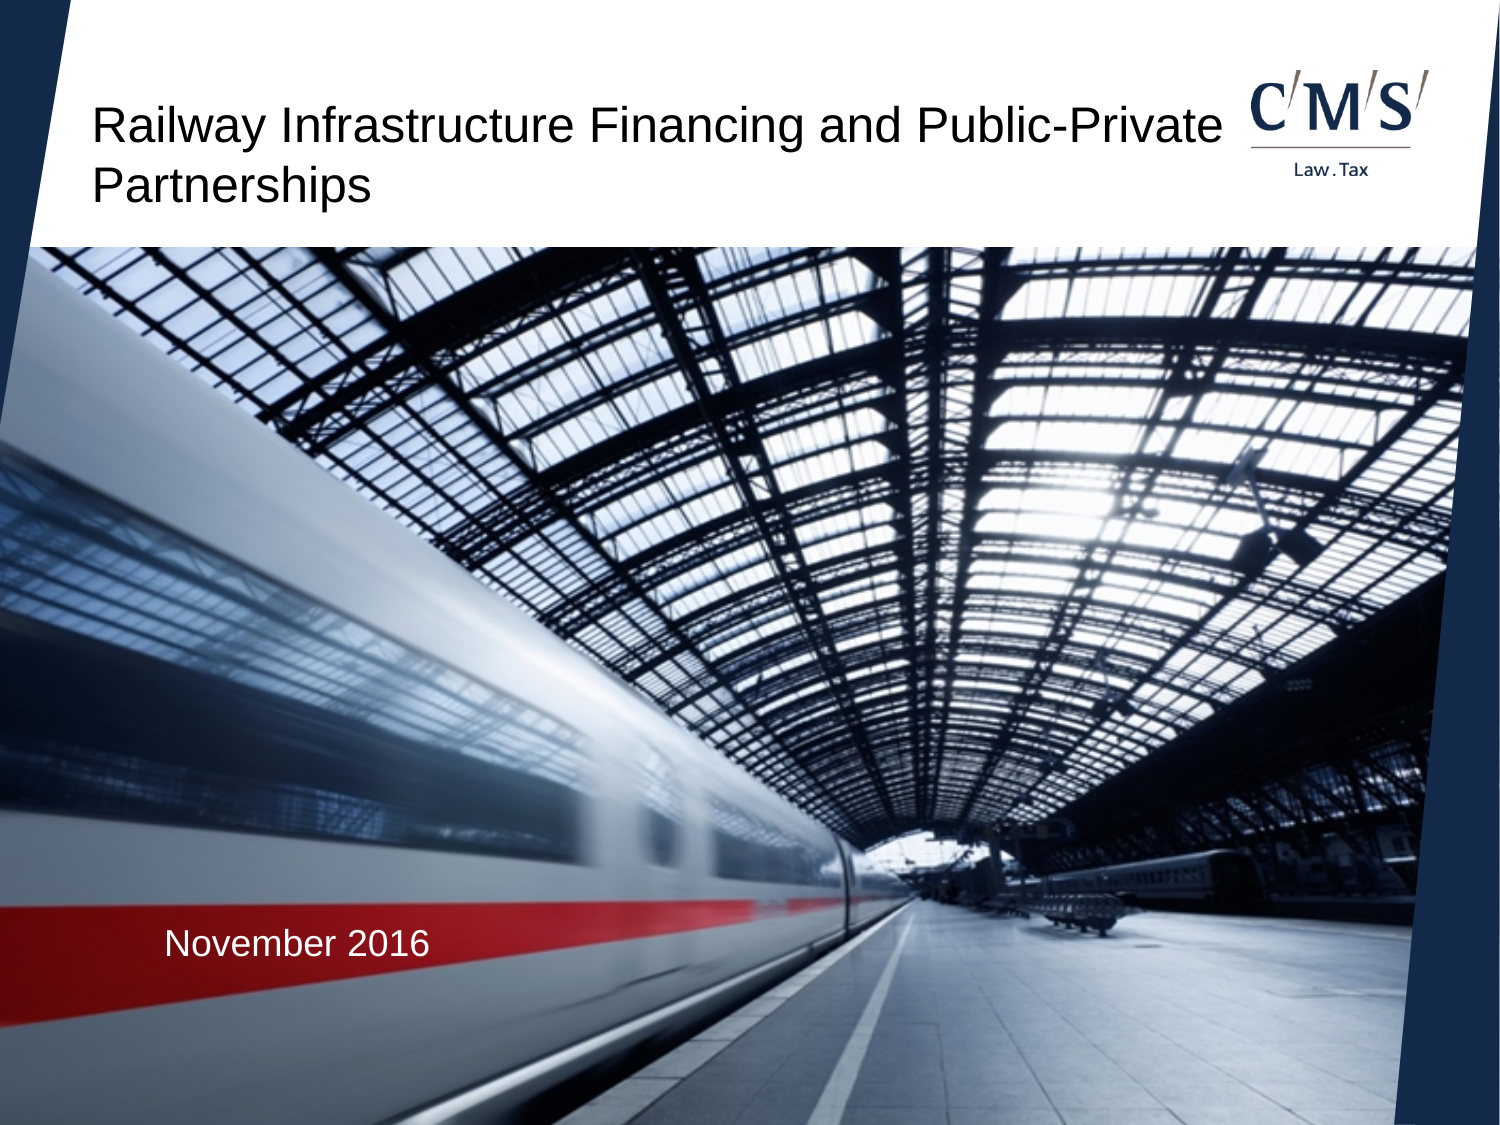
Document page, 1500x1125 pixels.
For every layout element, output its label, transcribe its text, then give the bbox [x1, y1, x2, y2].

text_box November 2016 [149, 911, 456, 972]
title Railway Infrastructure Financing and Public-Private Partnerships [76, 66, 1276, 220]
picture [0, 0, 1500, 1125]
